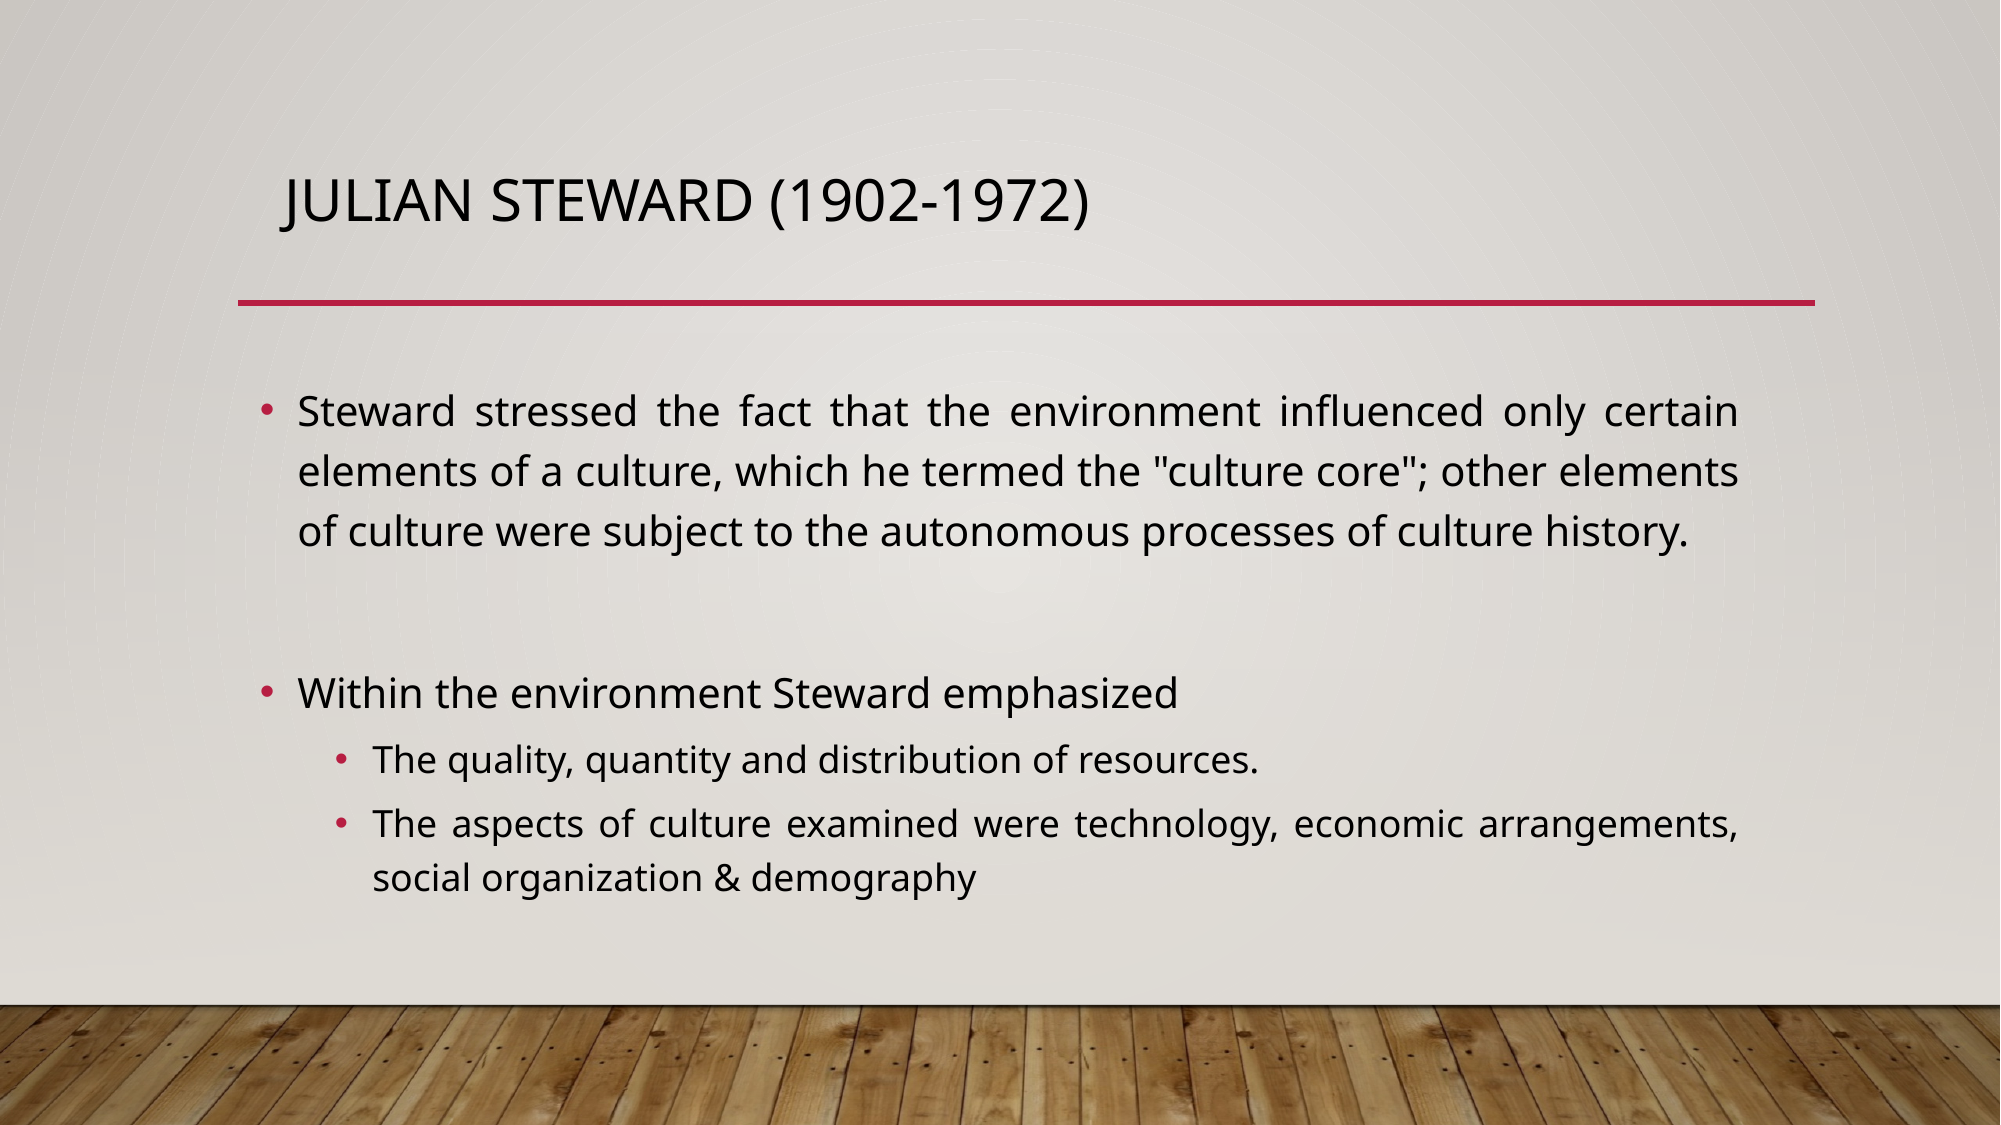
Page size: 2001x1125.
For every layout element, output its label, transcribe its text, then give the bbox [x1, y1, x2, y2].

title Julian Steward (1902-1972) [269, 164, 1846, 337]
list Steward stressed the fact that the environment influenced only certain elements of a culture, which he termed the "culture core"; other elements of culture were subject to the autonomous processes of culture history. Within the environment Steward emphasized The quality, quantity and distribution of resources. The aspects of culture examined were technology, economic arrangements, social organization & demography [244, 367, 1756, 934]
picture [0, 1005, 2000, 1125]
